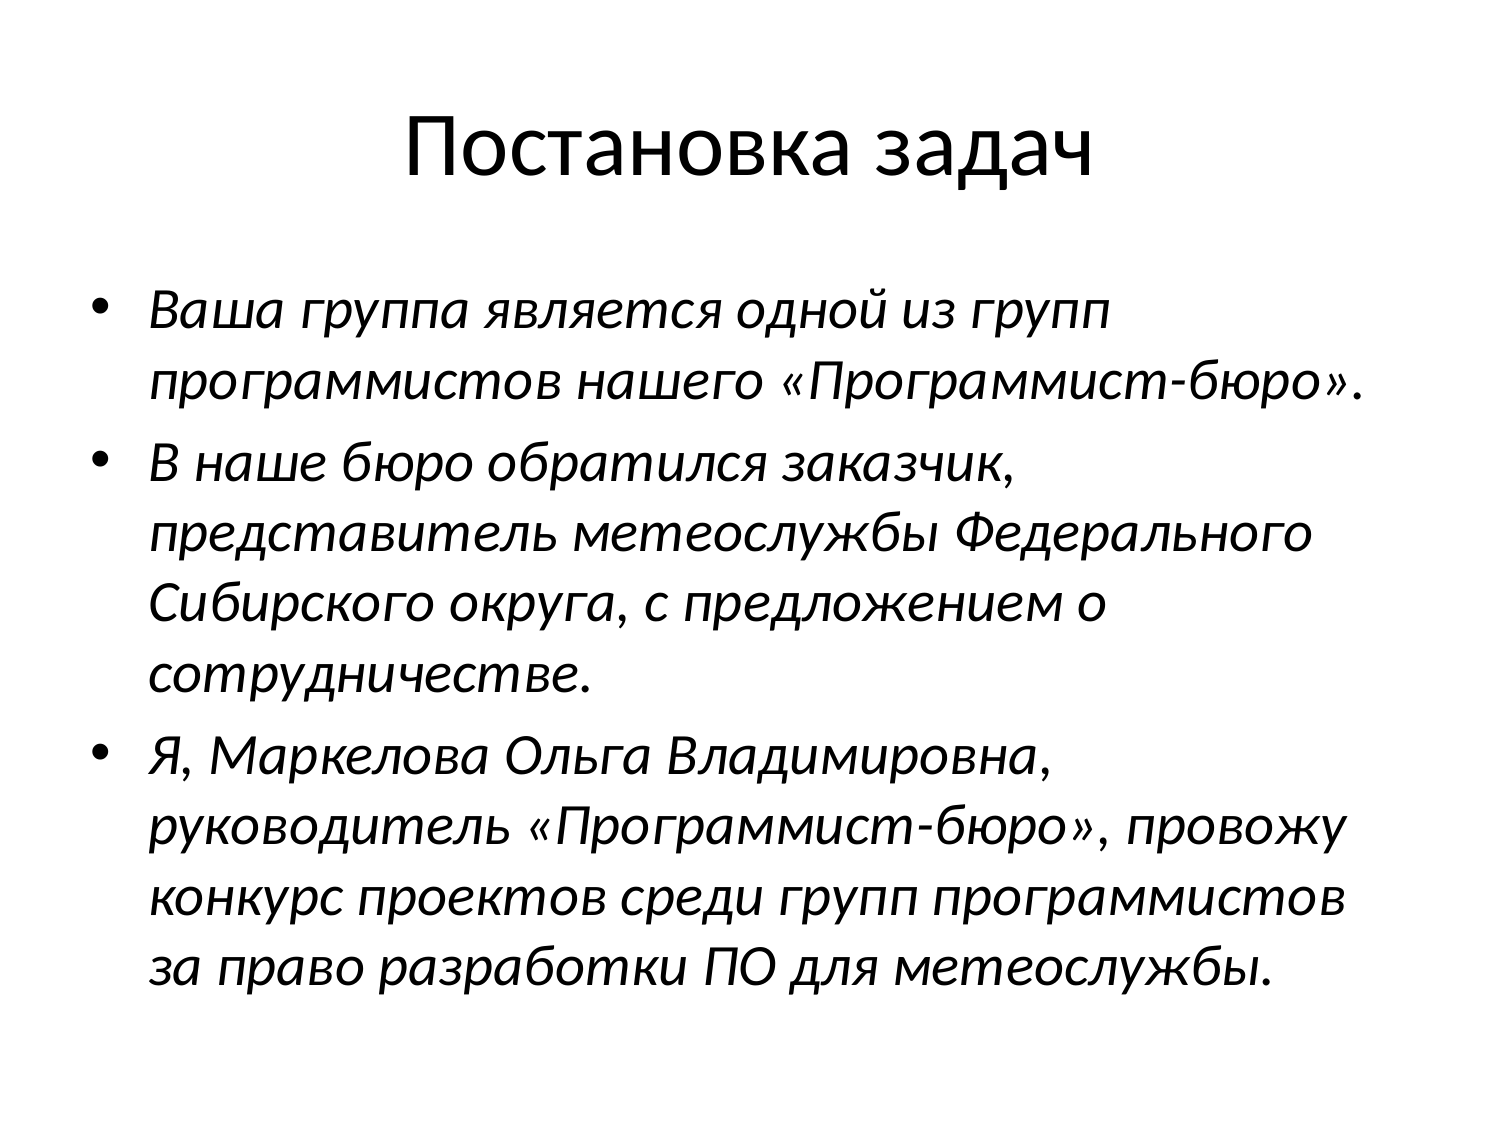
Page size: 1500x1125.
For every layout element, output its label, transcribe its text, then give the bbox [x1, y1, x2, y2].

list Ваша группа является одной из групп программистов нашего «Программист-бюро». В наше бюро обратился заказчик, представитель метеослужбы Федерального Сибирского округа, с предложением о сотрудничестве. Я, Маркелова Ольга Владимировна, руководитель «Программист-бюро», провожу конкурс проектов среди групп программистов за право разработки ПО для метеослужбы. [75, 262, 1425, 1005]
title Постановка задач [75, 45, 1425, 233]
